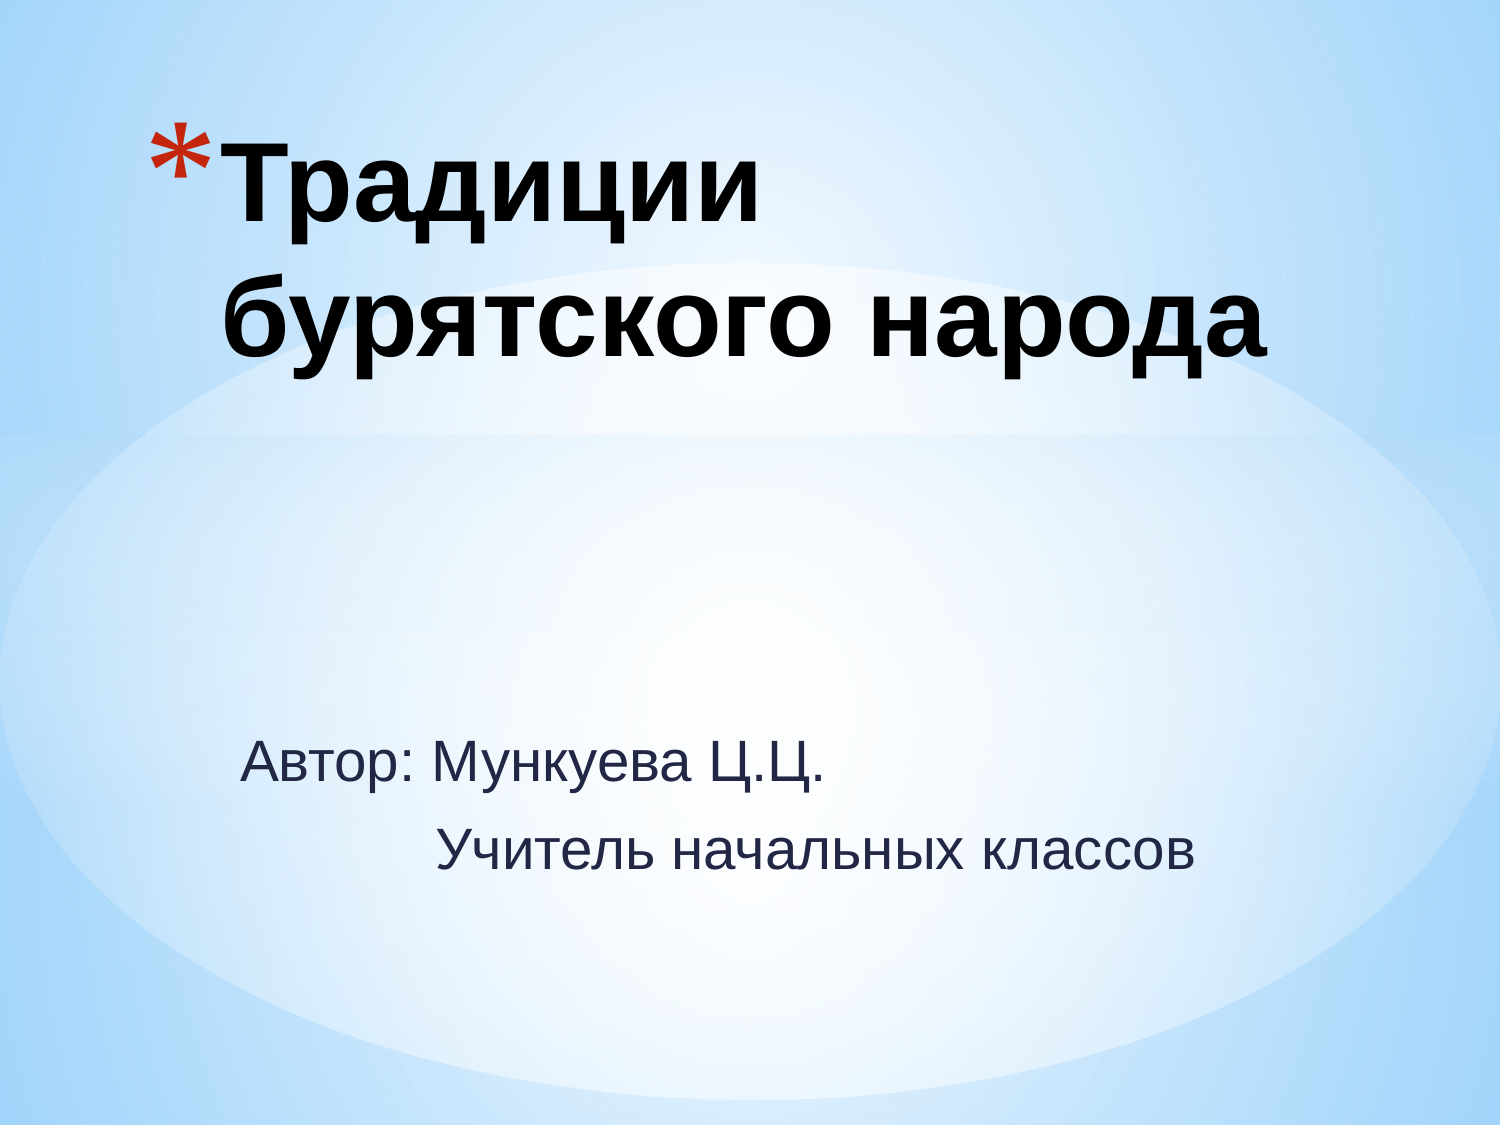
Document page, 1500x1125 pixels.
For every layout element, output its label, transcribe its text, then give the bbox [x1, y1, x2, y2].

subtitle Автор: Мункуева Ц.Ц. Учитель начальных классов [225, 716, 1341, 1047]
title Традиции бурятского народа [100, 101, 1376, 598]
